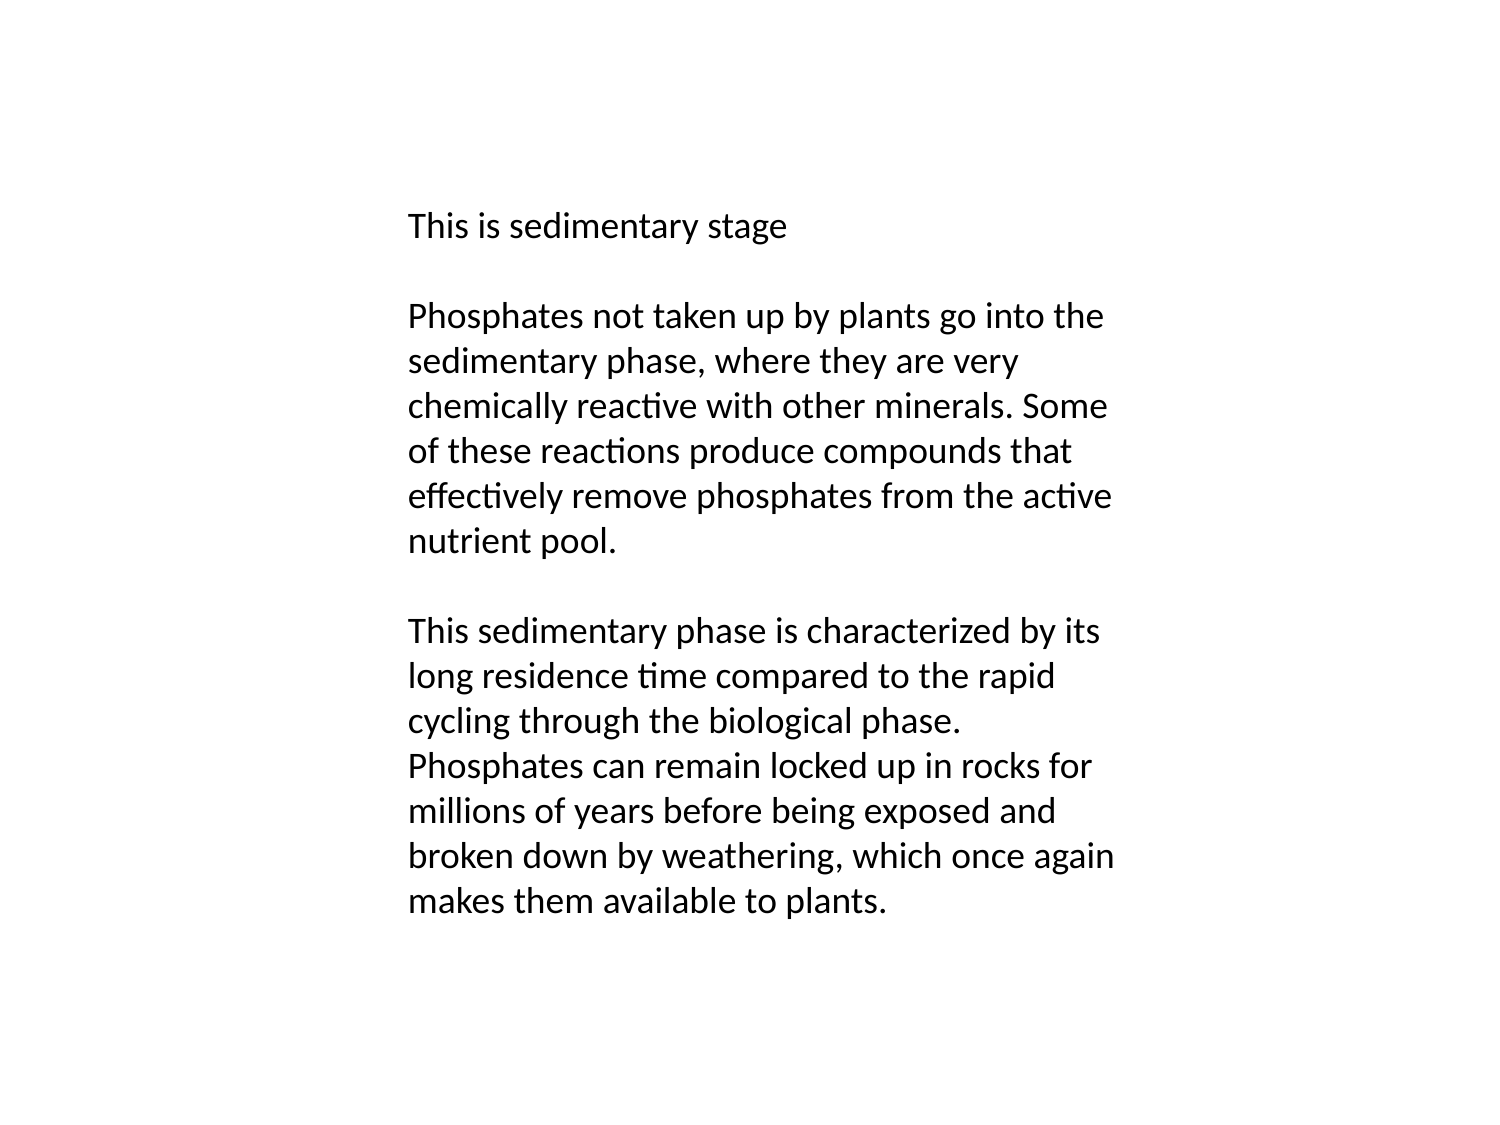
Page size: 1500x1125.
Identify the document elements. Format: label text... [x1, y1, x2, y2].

text_box This is sedimentary stage Phosphates not taken up by plants go into the sedimentary phase, where they are very chemically reactive with other minerals. Some of these reactions produce compounds that effectively remove phosphates from the active nutrient pool. This sedimentary phase is characterized by its long residence time compared to the rapid cycling through the biological phase. Phosphates can remain locked up in rocks for millions of years before being exposed and broken down by weathering, which once again makes them available to plants. [393, 193, 1144, 929]
